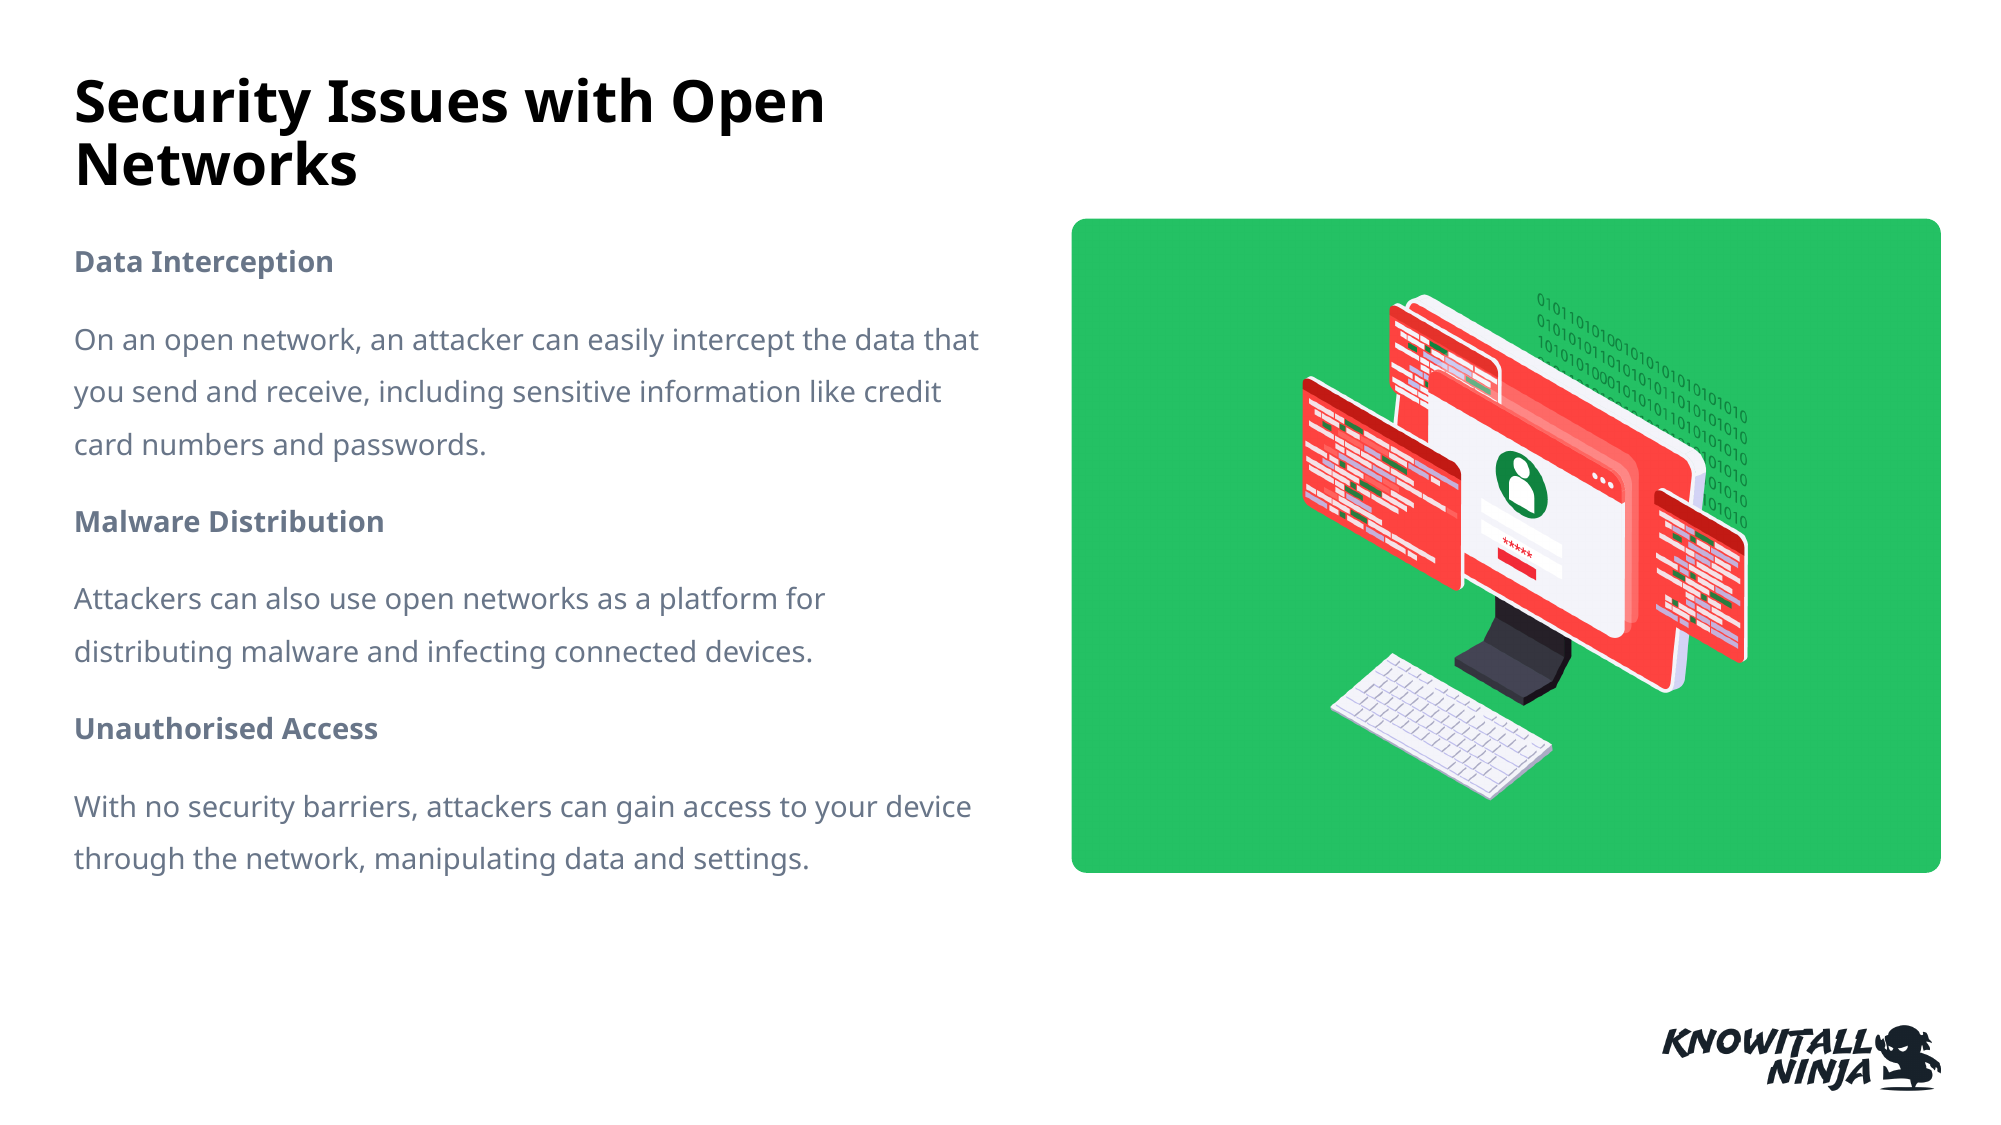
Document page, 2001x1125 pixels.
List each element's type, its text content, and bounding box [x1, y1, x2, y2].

picture [1662, 1025, 1941, 1091]
title Security Issues with Open Networks [59, 117, 1000, 206]
list Data Interception On an open network, an attacker can easily intercept the data that you send and receive, including sensitive information like credit card numbers and passwords. Malware Distribution Attackers can also use open networks as a platform for distributing malware and infecting connected devices. Unauthorised Access With no security barriers, attackers can gain access to your device through the network, manipulating data and settings. [59, 218, 1000, 940]
picture [1071, 218, 1942, 874]
